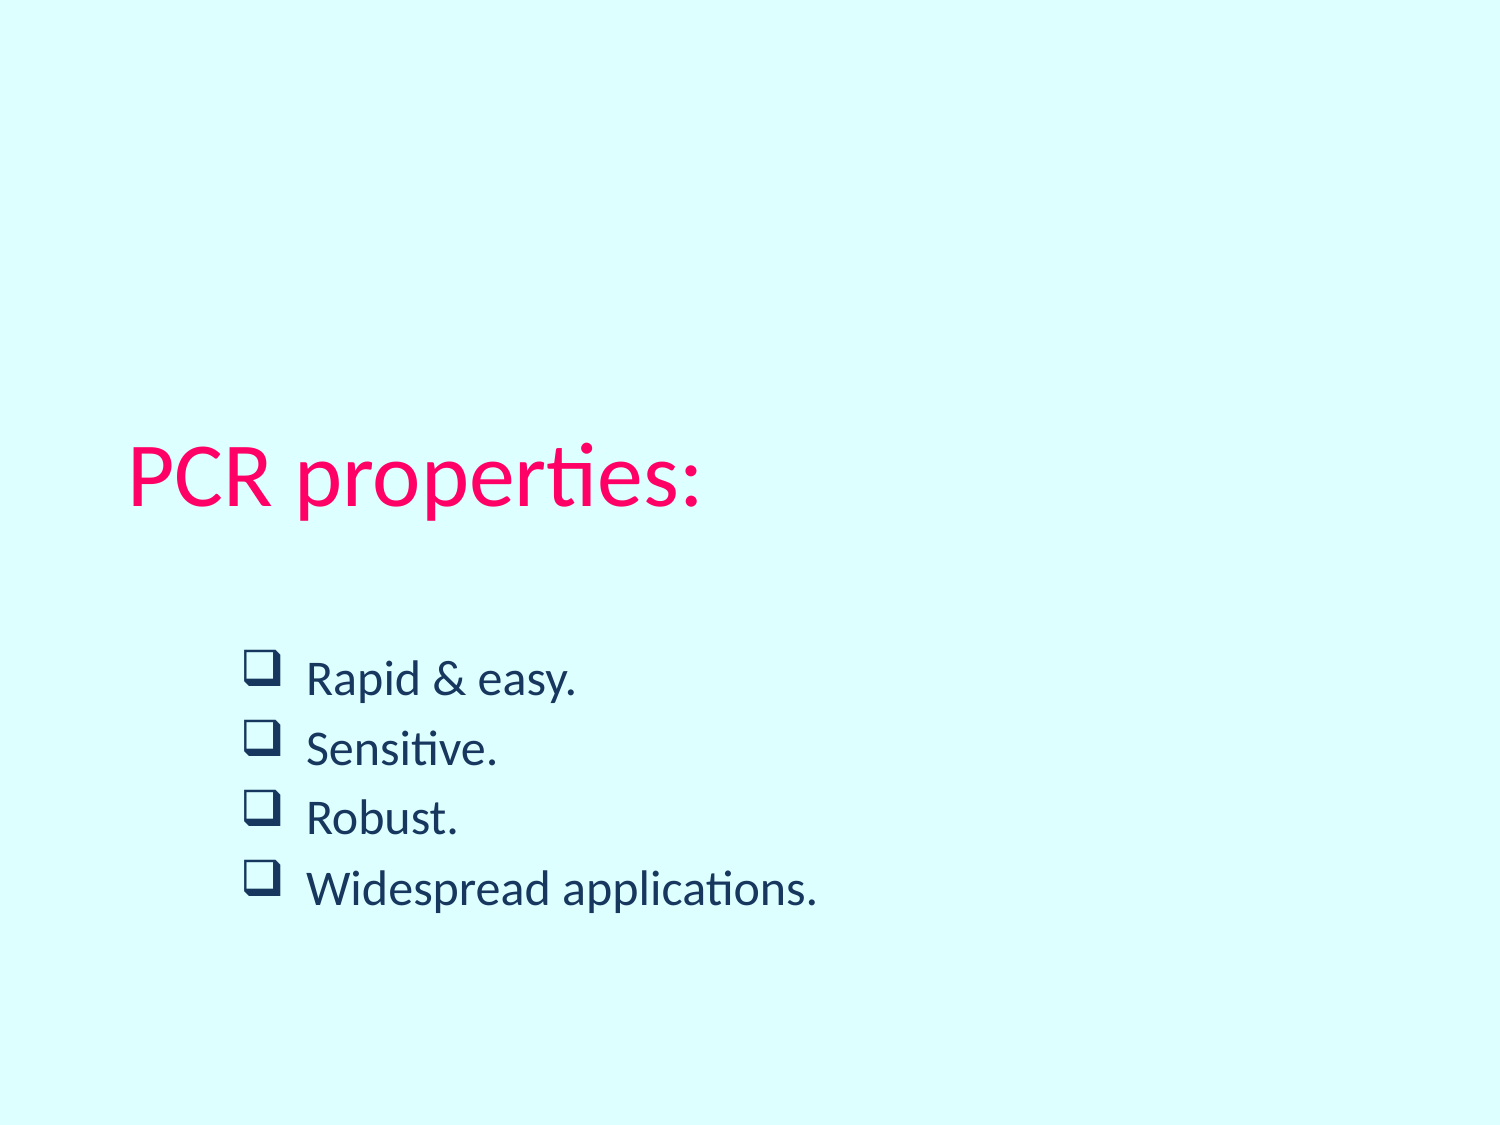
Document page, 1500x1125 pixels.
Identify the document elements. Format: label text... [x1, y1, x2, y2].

title PCR properties: [112, 349, 1388, 591]
subtitle Rapid & easy. Sensitive. Robust. Widespread applications. [225, 637, 1275, 925]
